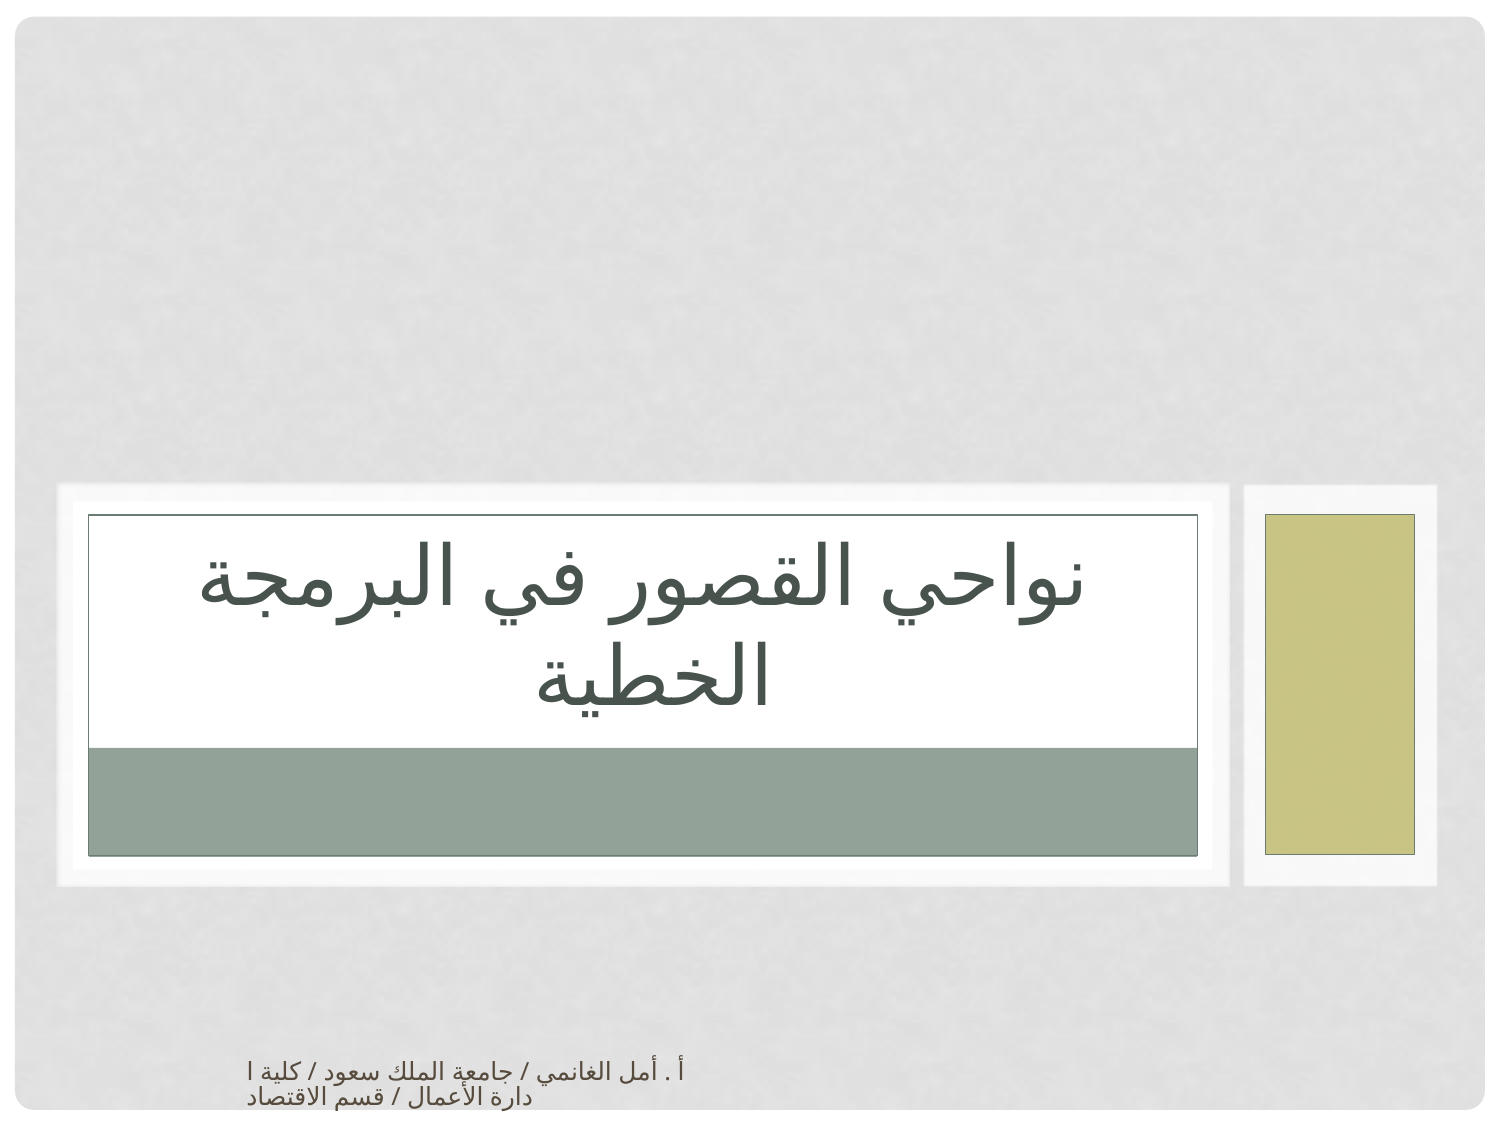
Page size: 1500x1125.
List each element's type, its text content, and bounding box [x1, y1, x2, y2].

footer أ . أمل الغانمي / جامعة الملك سعود / كلية ادارة الأعمال / قسم الاقتصاد [512, 1042, 988, 1103]
title نواحي القصور في البرمجة الخطية [99, 529, 1187, 730]
